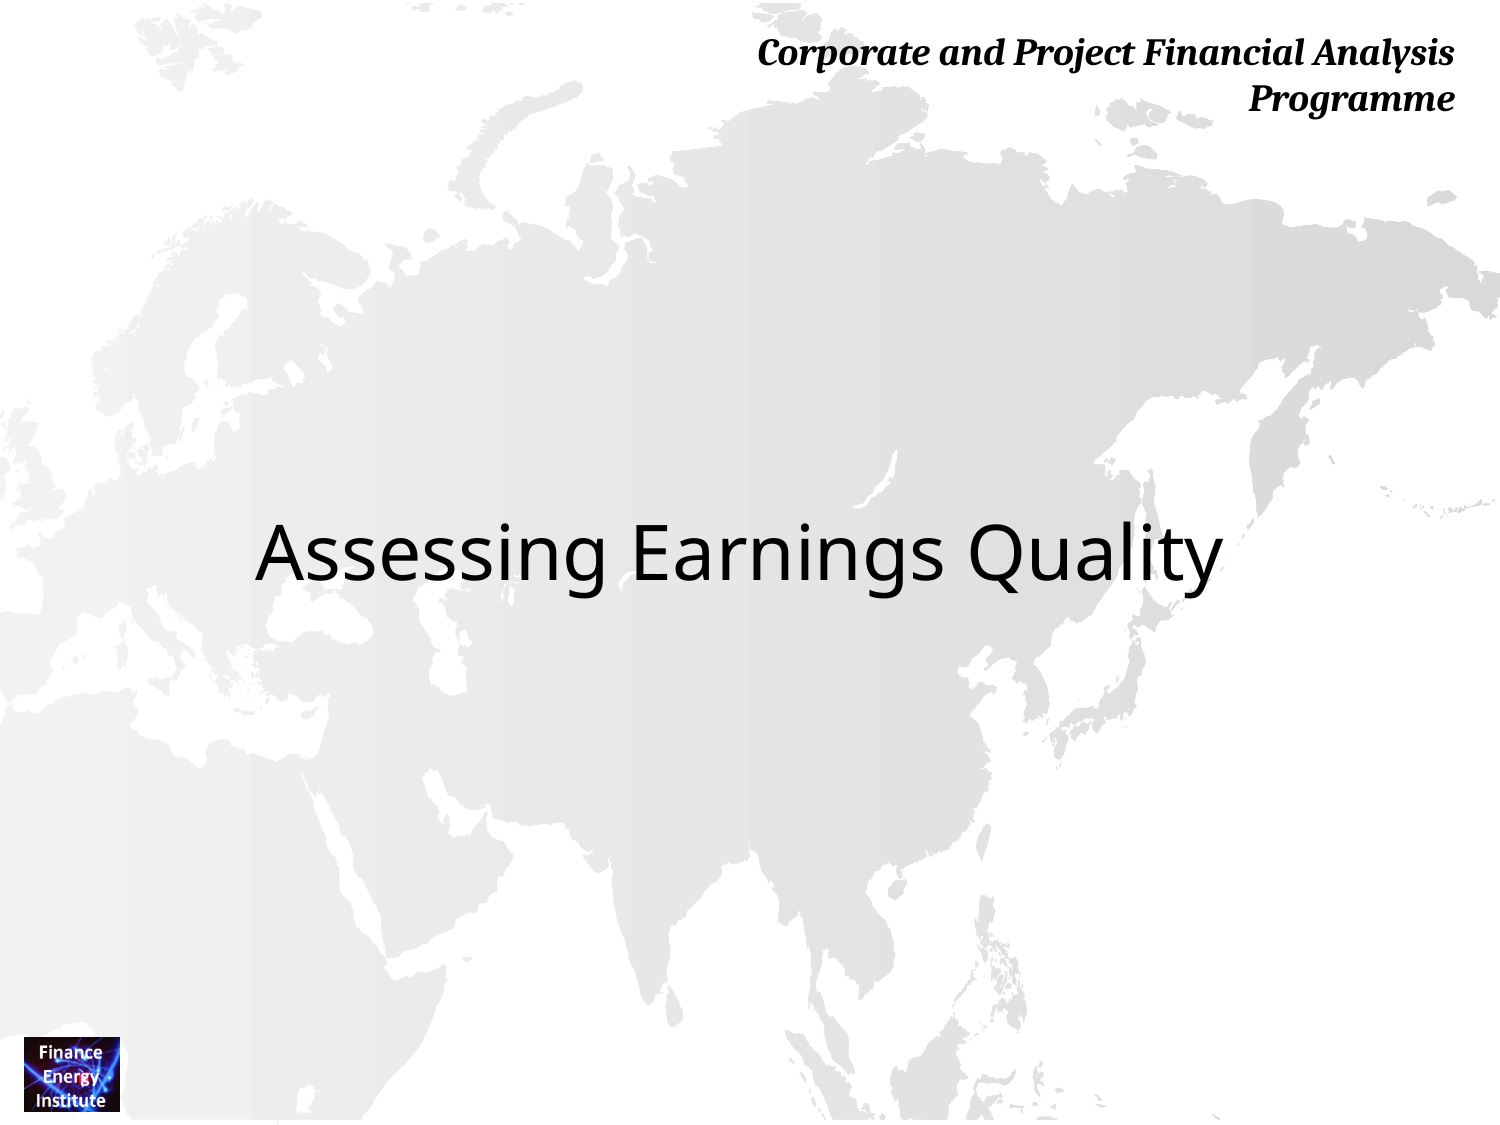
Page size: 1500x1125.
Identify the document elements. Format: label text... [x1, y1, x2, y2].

title Assessing Earnings Quality [149, 299, 1351, 800]
picture [24, 1037, 120, 1112]
